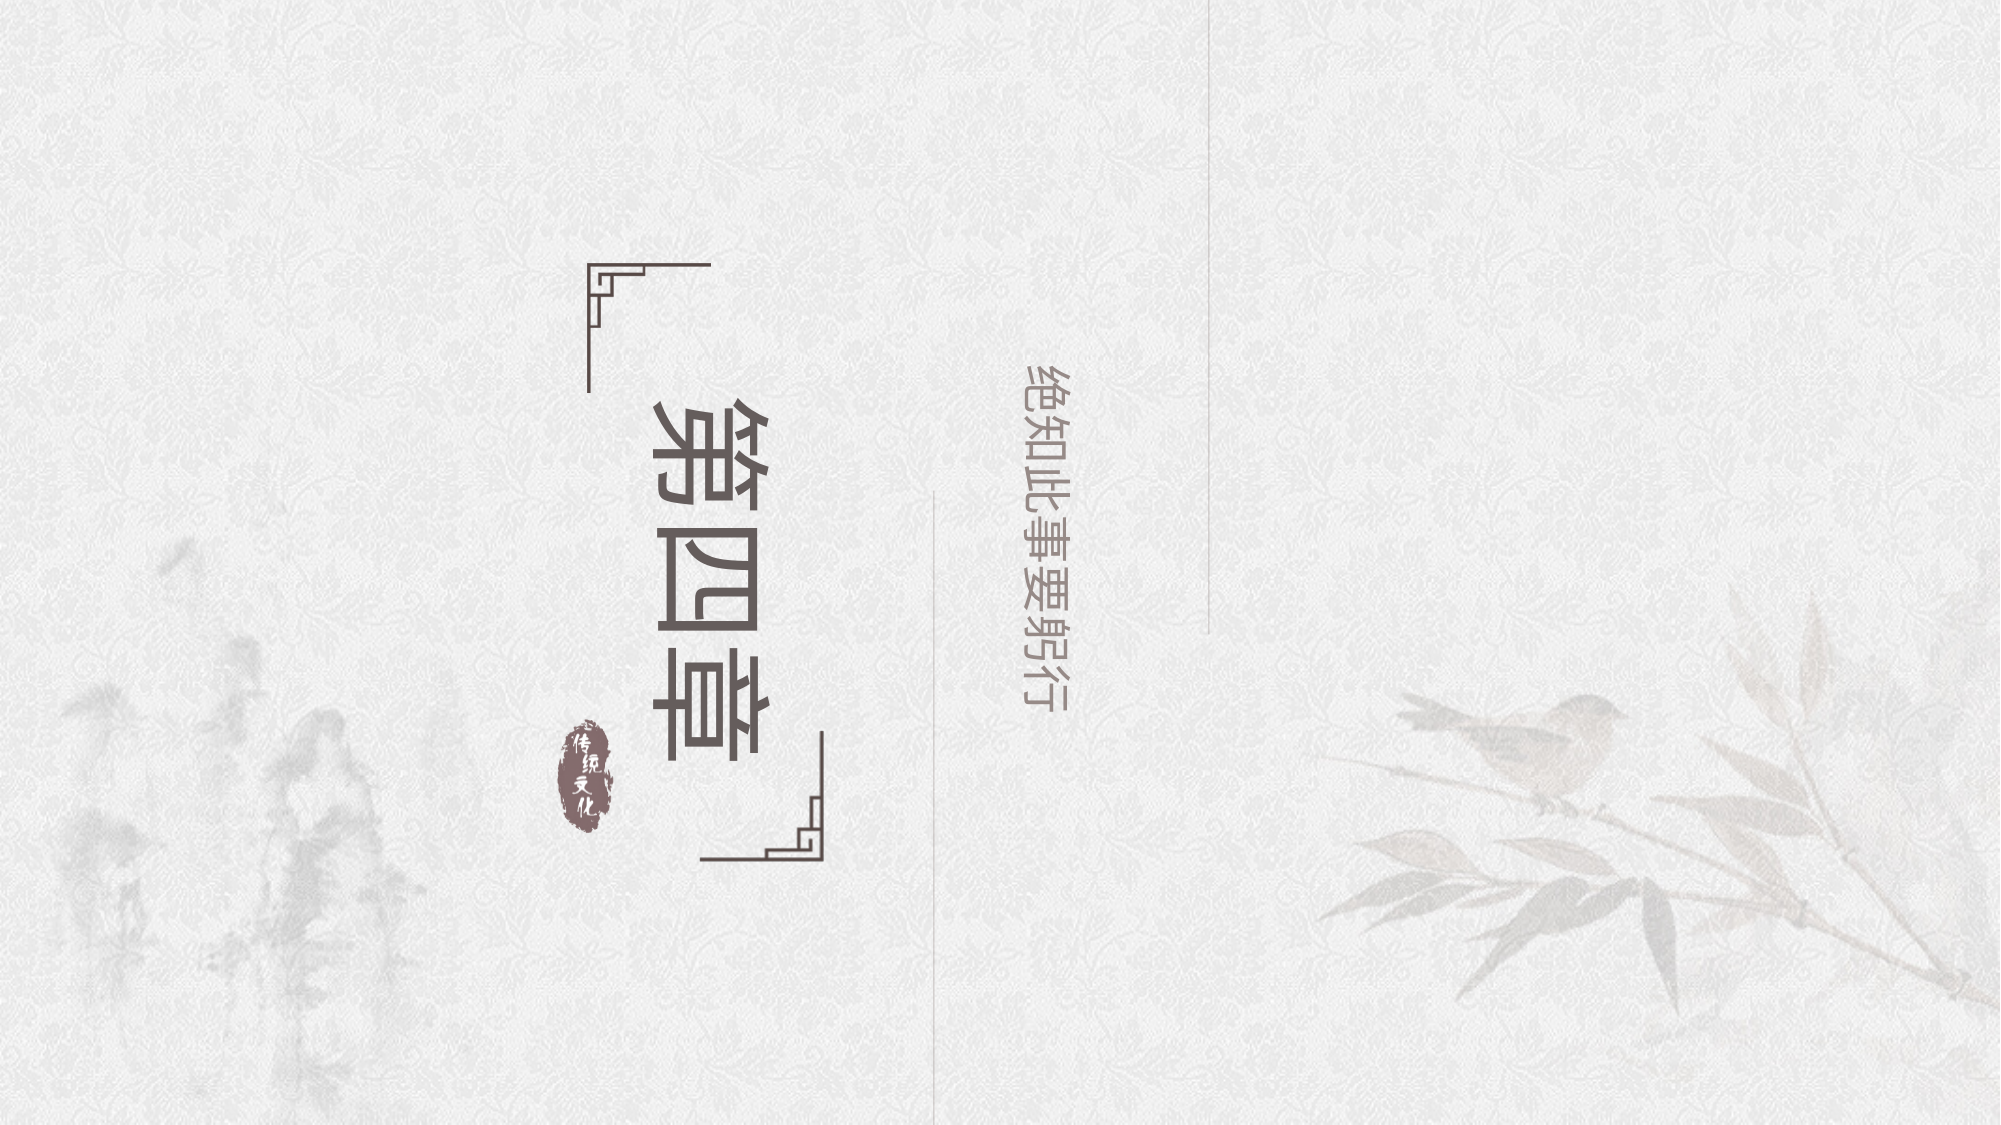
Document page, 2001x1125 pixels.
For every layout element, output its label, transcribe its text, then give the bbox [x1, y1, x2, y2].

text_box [554, 248, 855, 876]
picture [0, 0, 2000, 1125]
text_box 绝知此事要躬行 [994, 349, 1147, 756]
